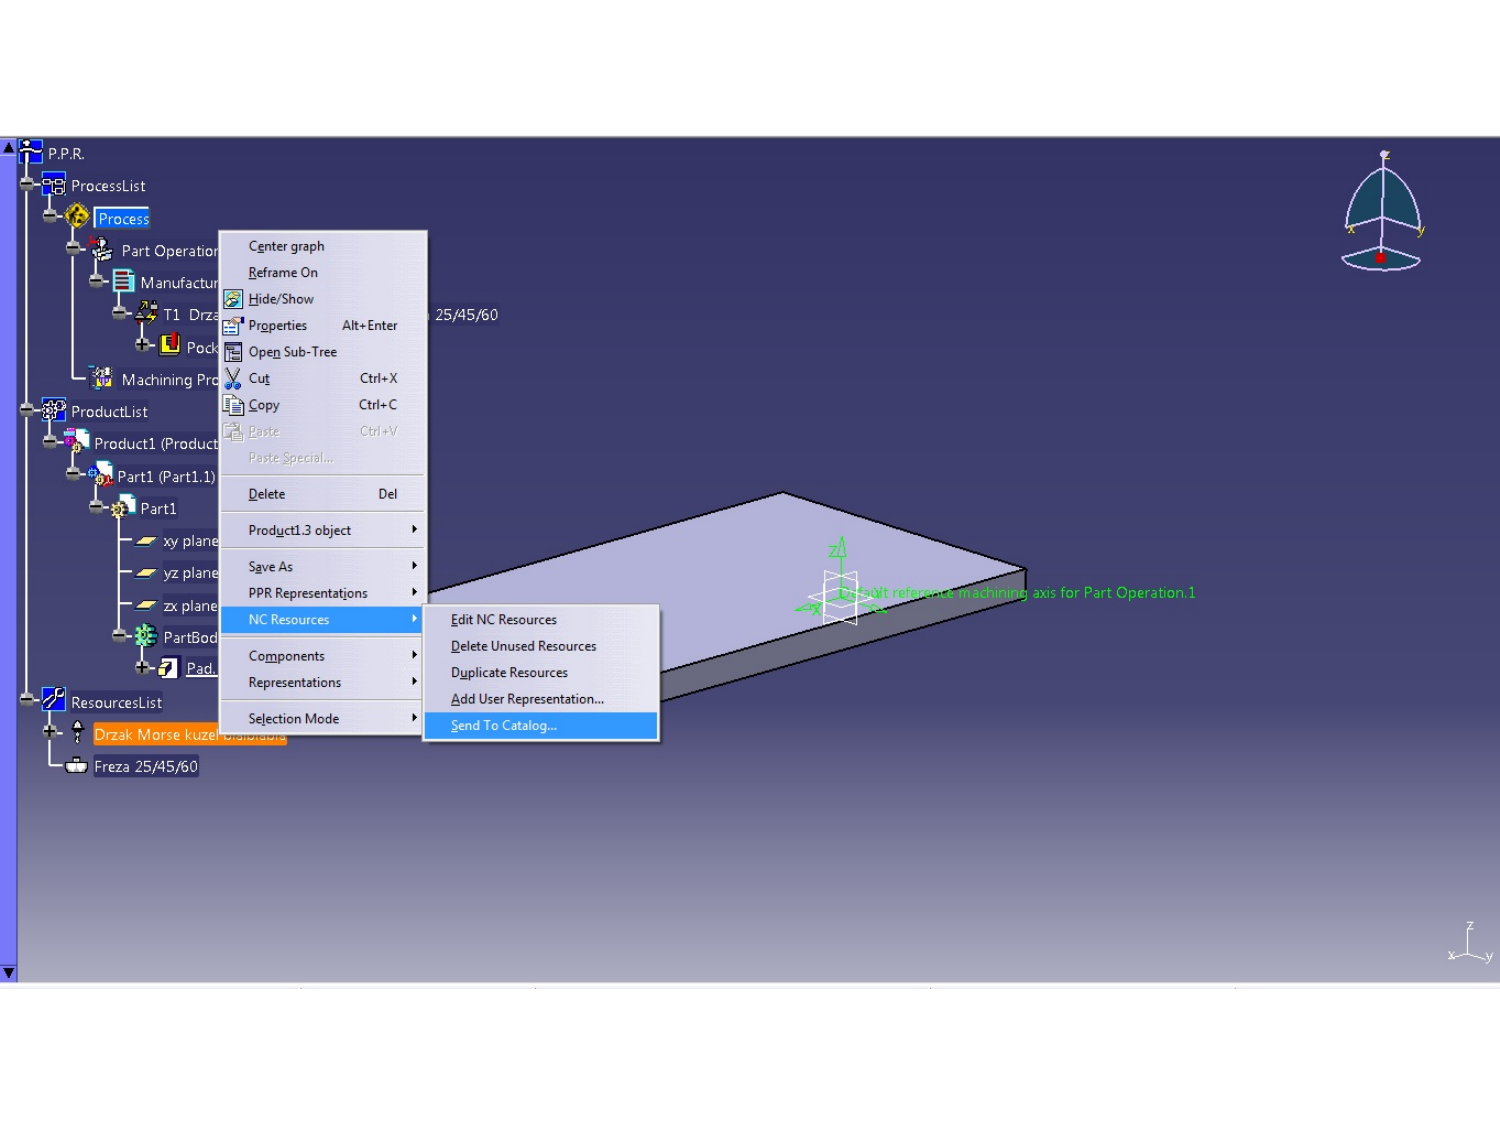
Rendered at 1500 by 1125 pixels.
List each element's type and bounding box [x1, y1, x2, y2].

picture [0, 135, 1500, 989]
